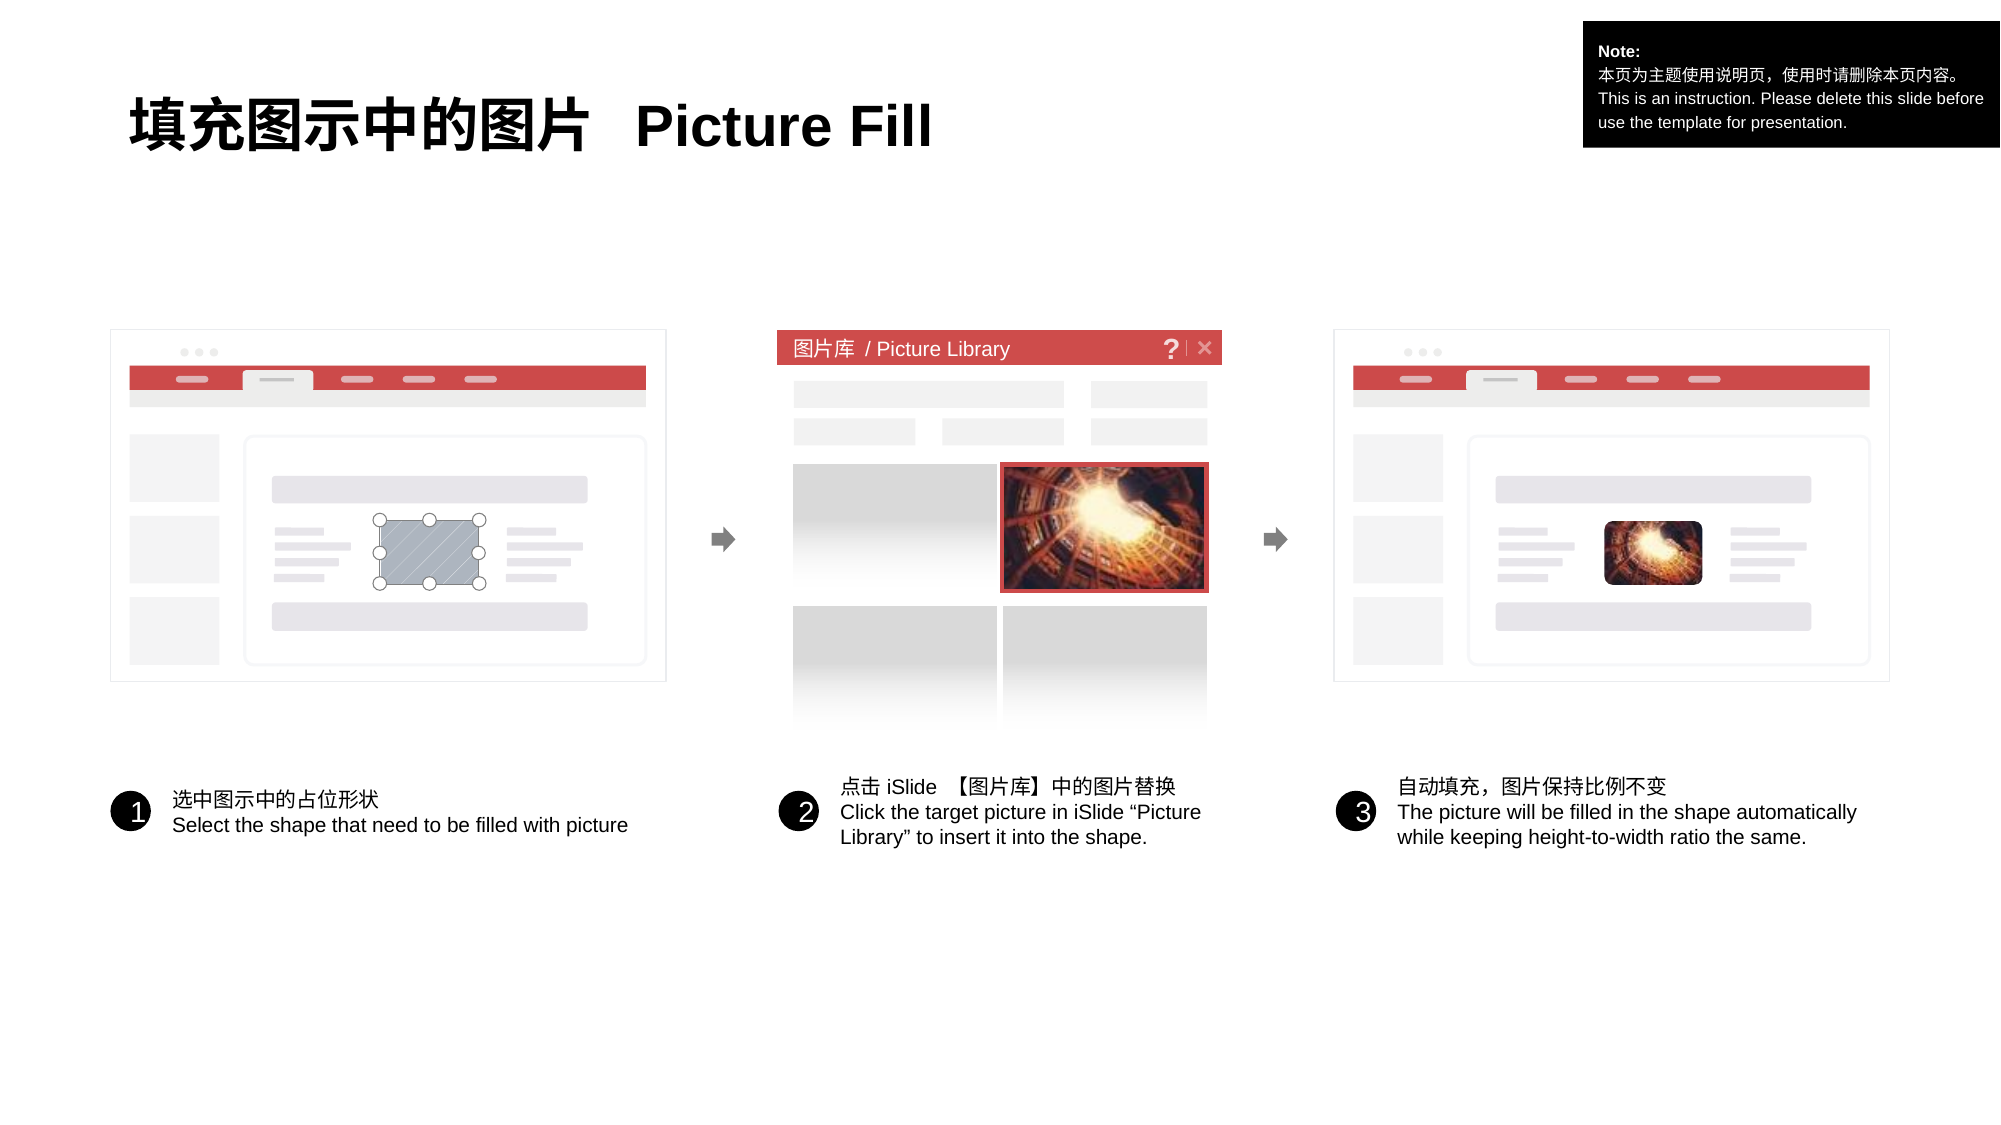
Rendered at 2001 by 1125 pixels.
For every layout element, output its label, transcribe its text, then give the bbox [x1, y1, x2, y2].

text_box 3 [1334, 789, 1378, 833]
text_box 图片库 / Picture Library [778, 331, 1222, 365]
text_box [271, 475, 588, 631]
text_box 选中图示中的占位形状 Select the shape that need to be filled with picture [157, 778, 665, 844]
text_box [1197, 340, 1212, 355]
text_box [110, 329, 666, 682]
text_box ? [1160, 339, 1178, 357]
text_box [793, 464, 1207, 734]
text_box 1 [109, 789, 152, 833]
text_box Note: 本页为主题使用说明页，使用时请删除本页内容。 This is an instruction. Please delete this slide before use the template for presentation. [1583, 21, 2000, 148]
text_box 2 [777, 789, 821, 833]
text_box 点击iSlide 【图片库】中的图片替换 Click the target picture in iSlide “Picture Library” to insert it into the shape. [825, 766, 1222, 856]
text_box [710, 523, 737, 555]
text_box [778, 365, 1222, 788]
title 填充图示中的图片 Picture Fill [114, 0, 1890, 167]
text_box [1495, 475, 1812, 631]
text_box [793, 380, 1208, 446]
text_box [1262, 523, 1290, 555]
text_box 自动填充，图片保持比例不变 The picture will be filled in the shape automatically while keeping height-to-width ratio the same. [1382, 766, 1890, 856]
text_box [373, 513, 486, 591]
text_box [1334, 329, 1890, 682]
